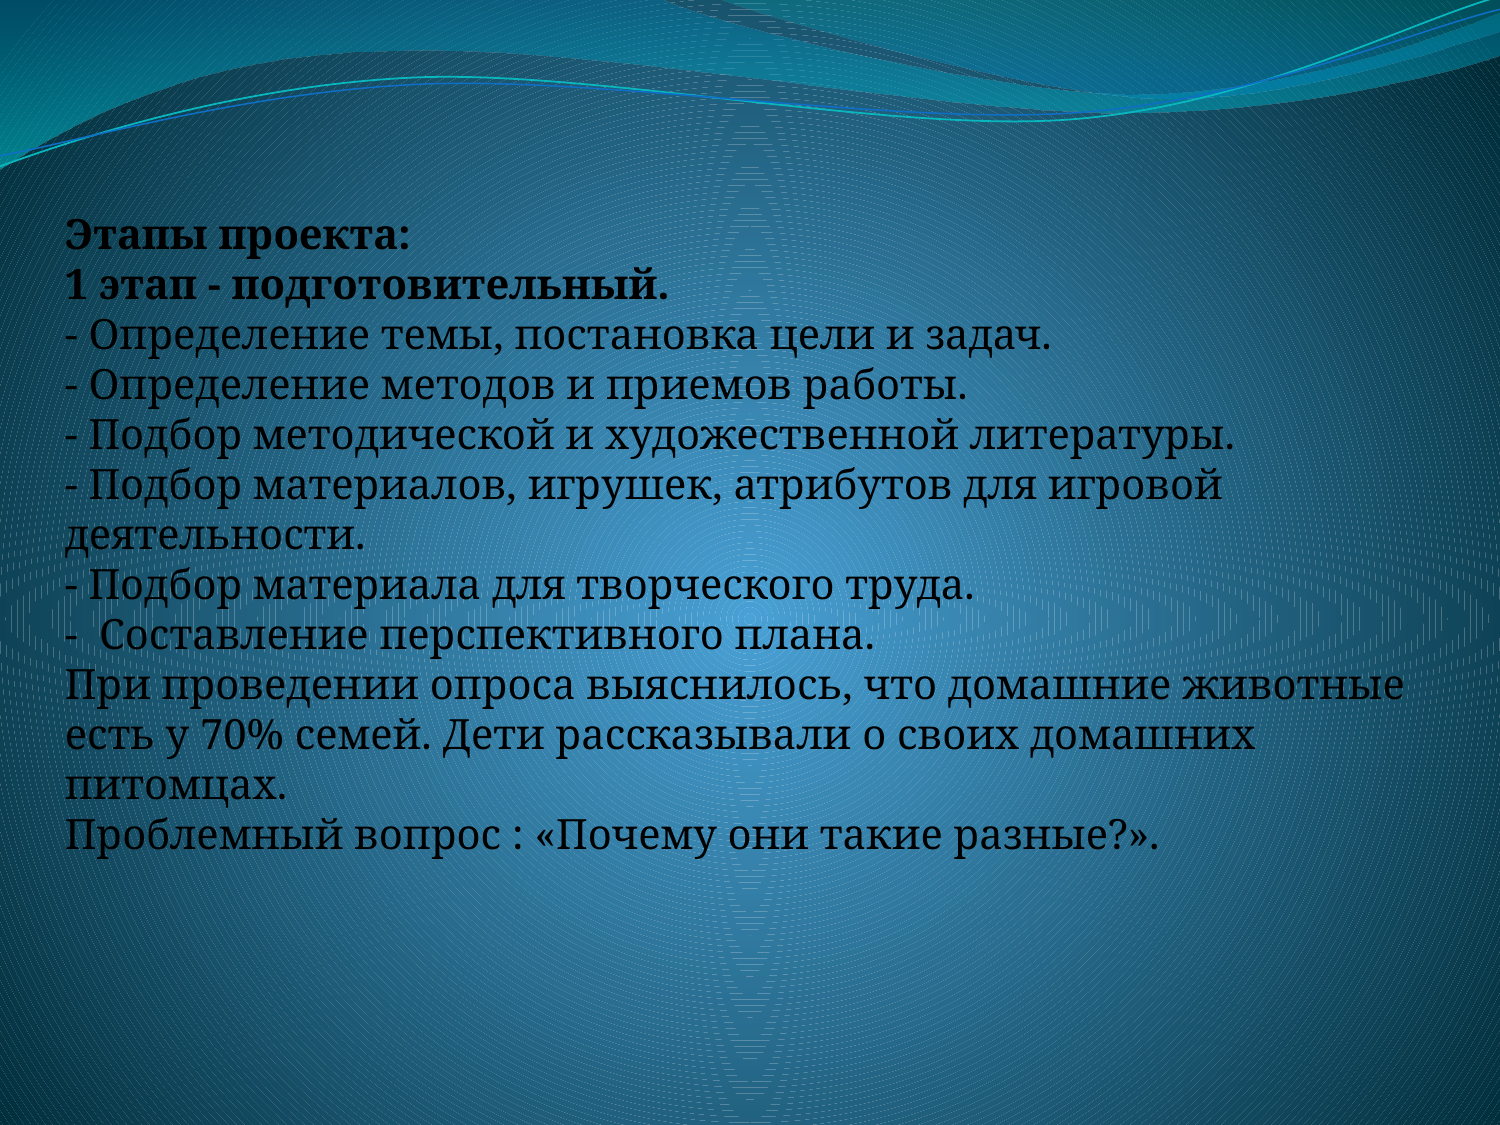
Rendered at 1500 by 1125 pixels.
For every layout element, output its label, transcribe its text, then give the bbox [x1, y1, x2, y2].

text_box Этапы проекта: 1 этап - подготовительный. - Определение темы, постановка цели и задач. - Определение методов и приемов работы. - Подбор методической и художественной литературы. - Подбор материалов, игрушек, атрибутов для игровой деятельности. - Подбор материала для творческого труда. - Составление перспективного плана. При проведении опроса выяснилось, что домашние животные есть у 70% семей. Дети рассказывали о своих домашних питомцах. Проблемный вопрос : «Почему они такие разные?». [50, 200, 1450, 1011]
